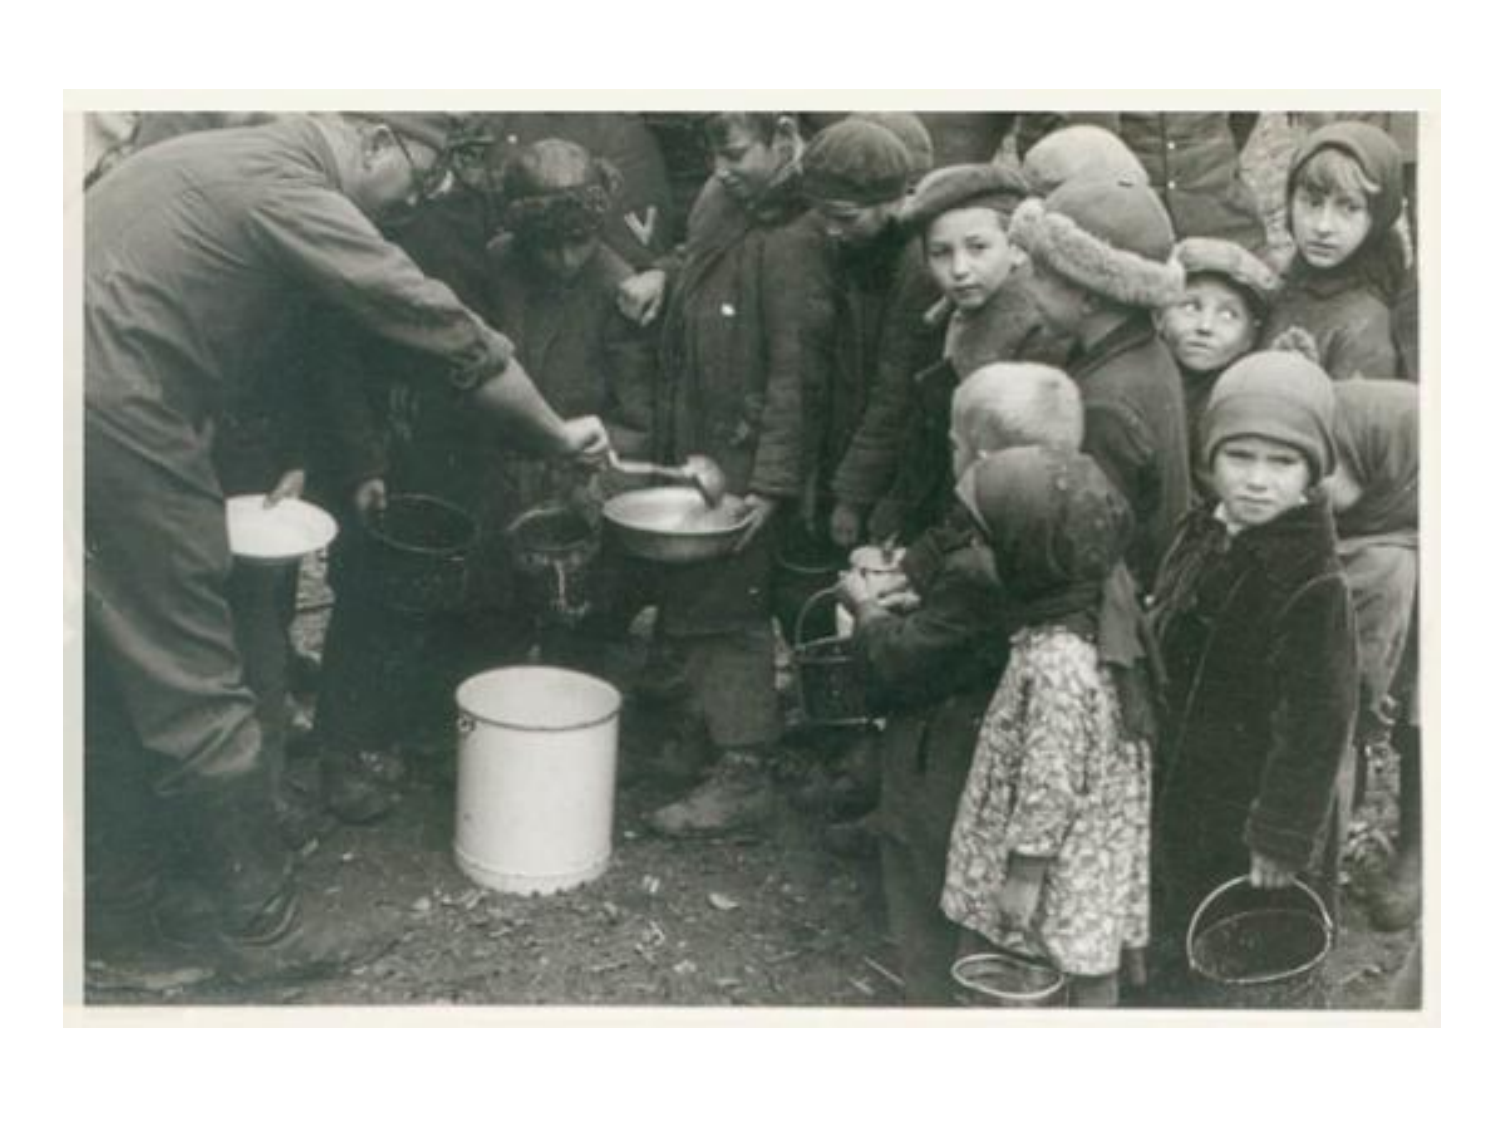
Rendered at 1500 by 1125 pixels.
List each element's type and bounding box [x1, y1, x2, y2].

picture [63, 89, 1442, 1028]
